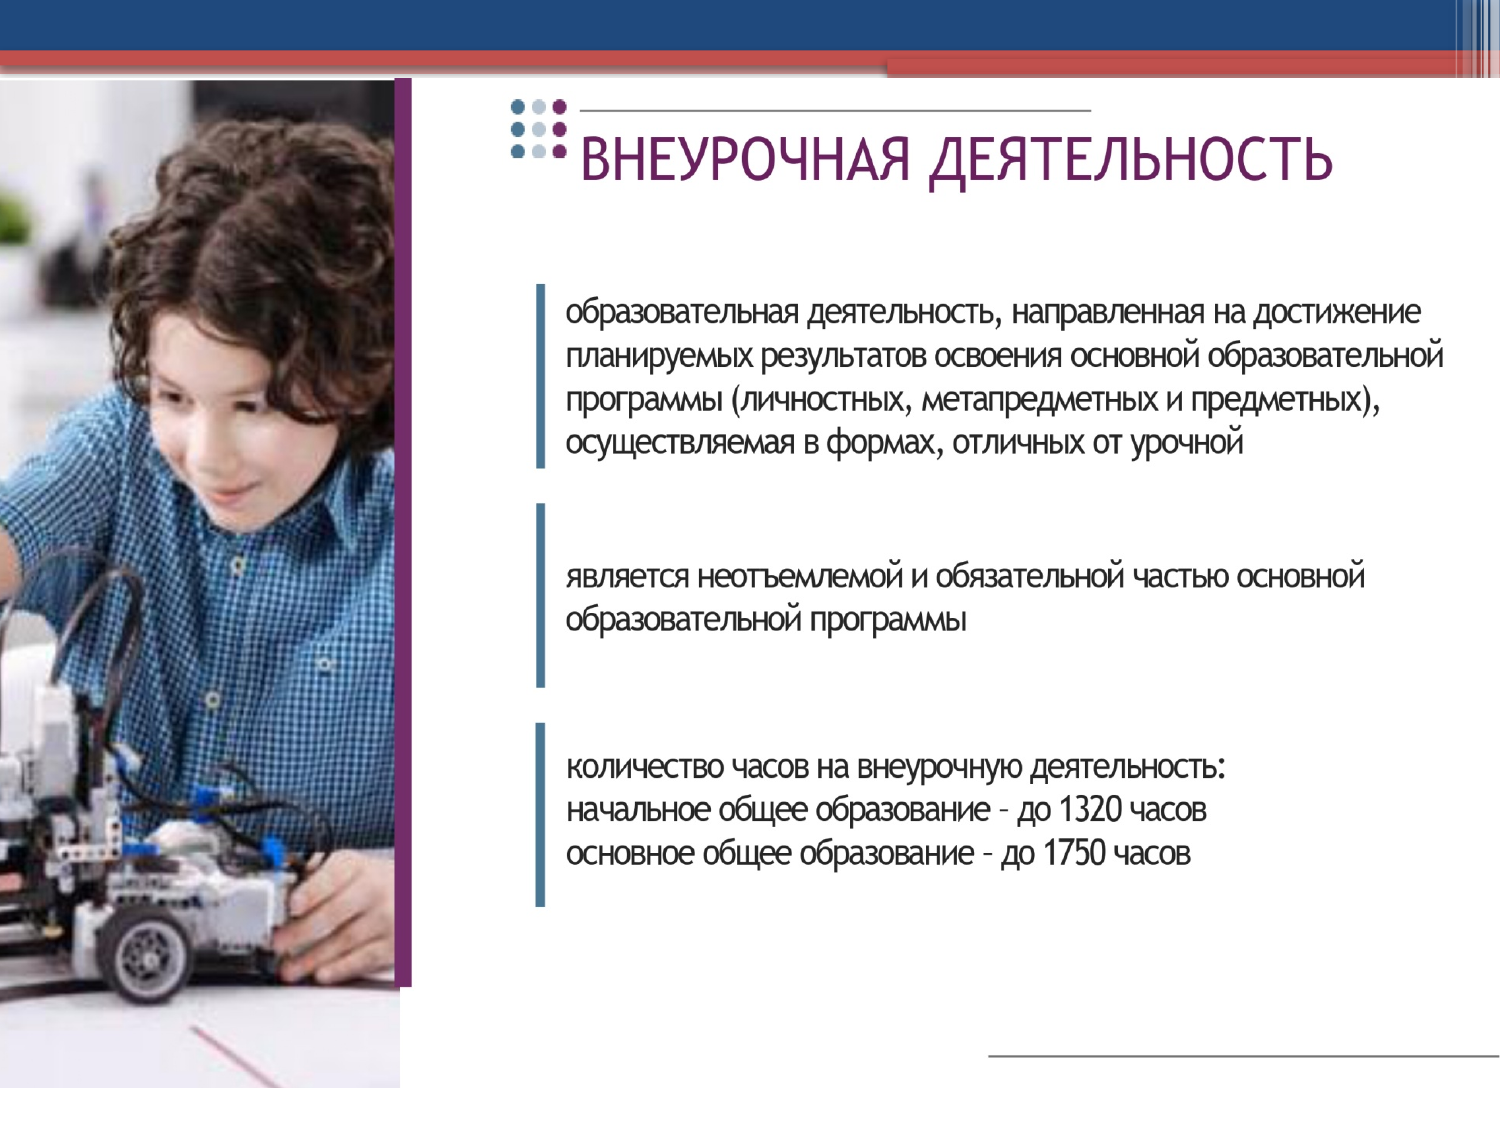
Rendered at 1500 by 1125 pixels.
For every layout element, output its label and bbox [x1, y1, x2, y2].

picture [0, 77, 1500, 1088]
